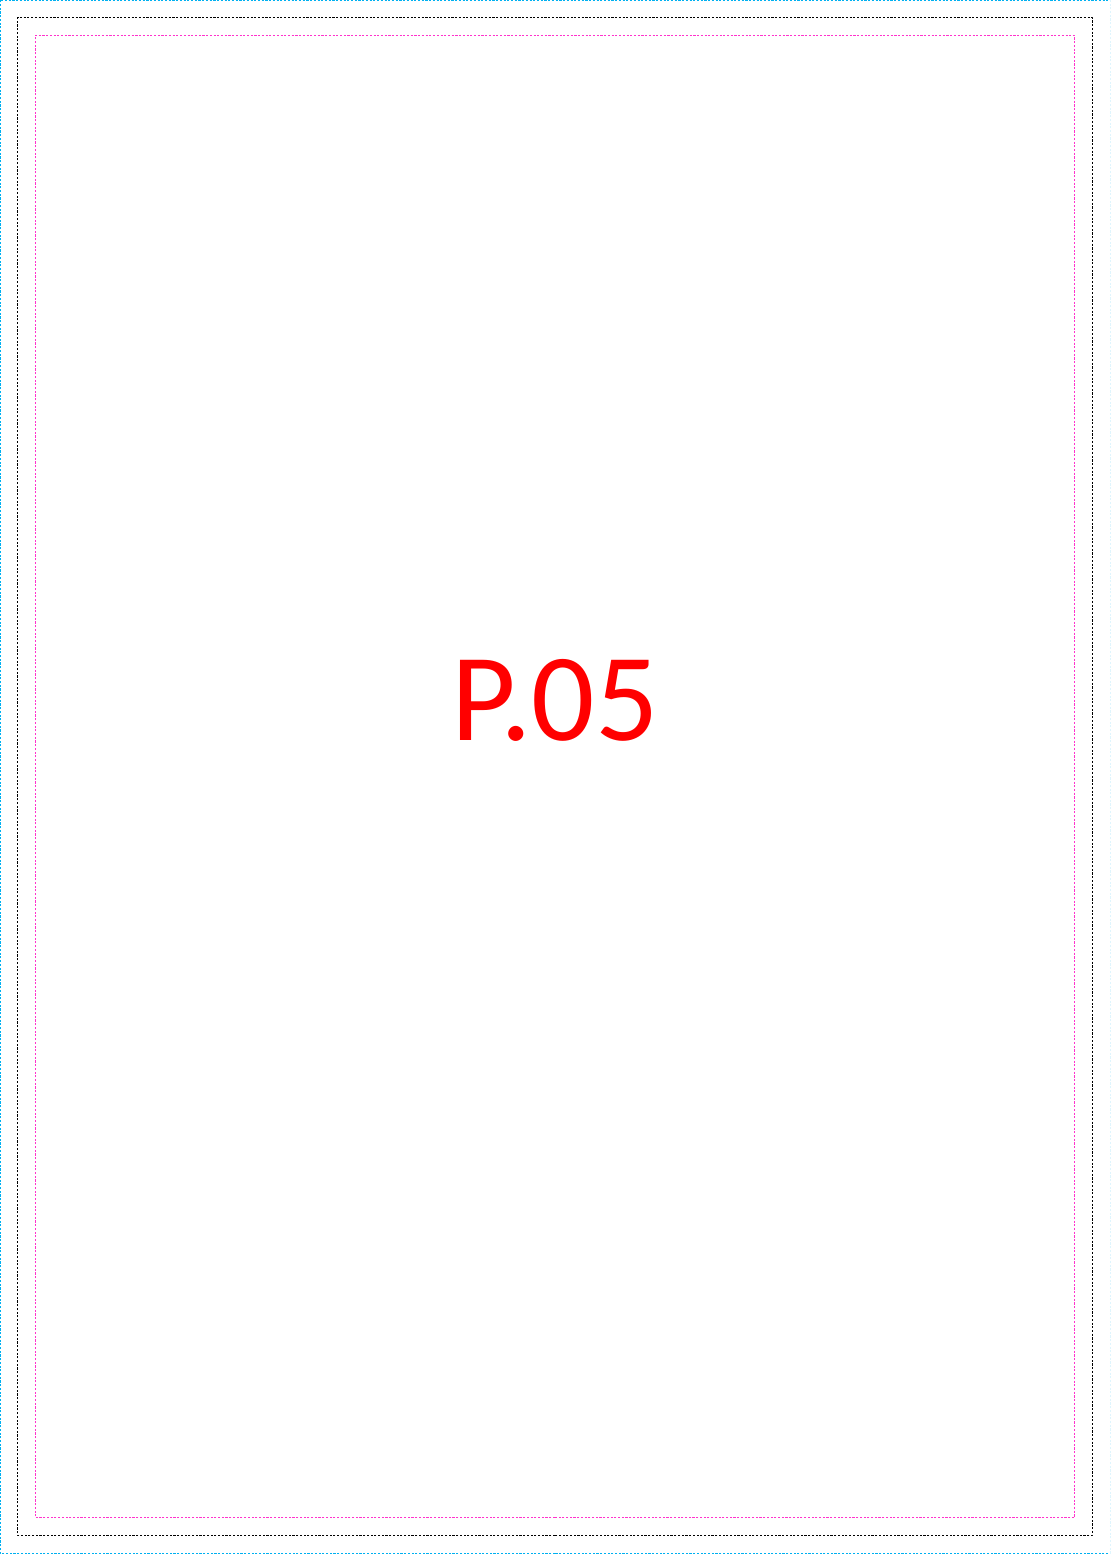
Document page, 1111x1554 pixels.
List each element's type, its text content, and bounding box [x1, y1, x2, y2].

text_box P.05 [242, 608, 868, 773]
